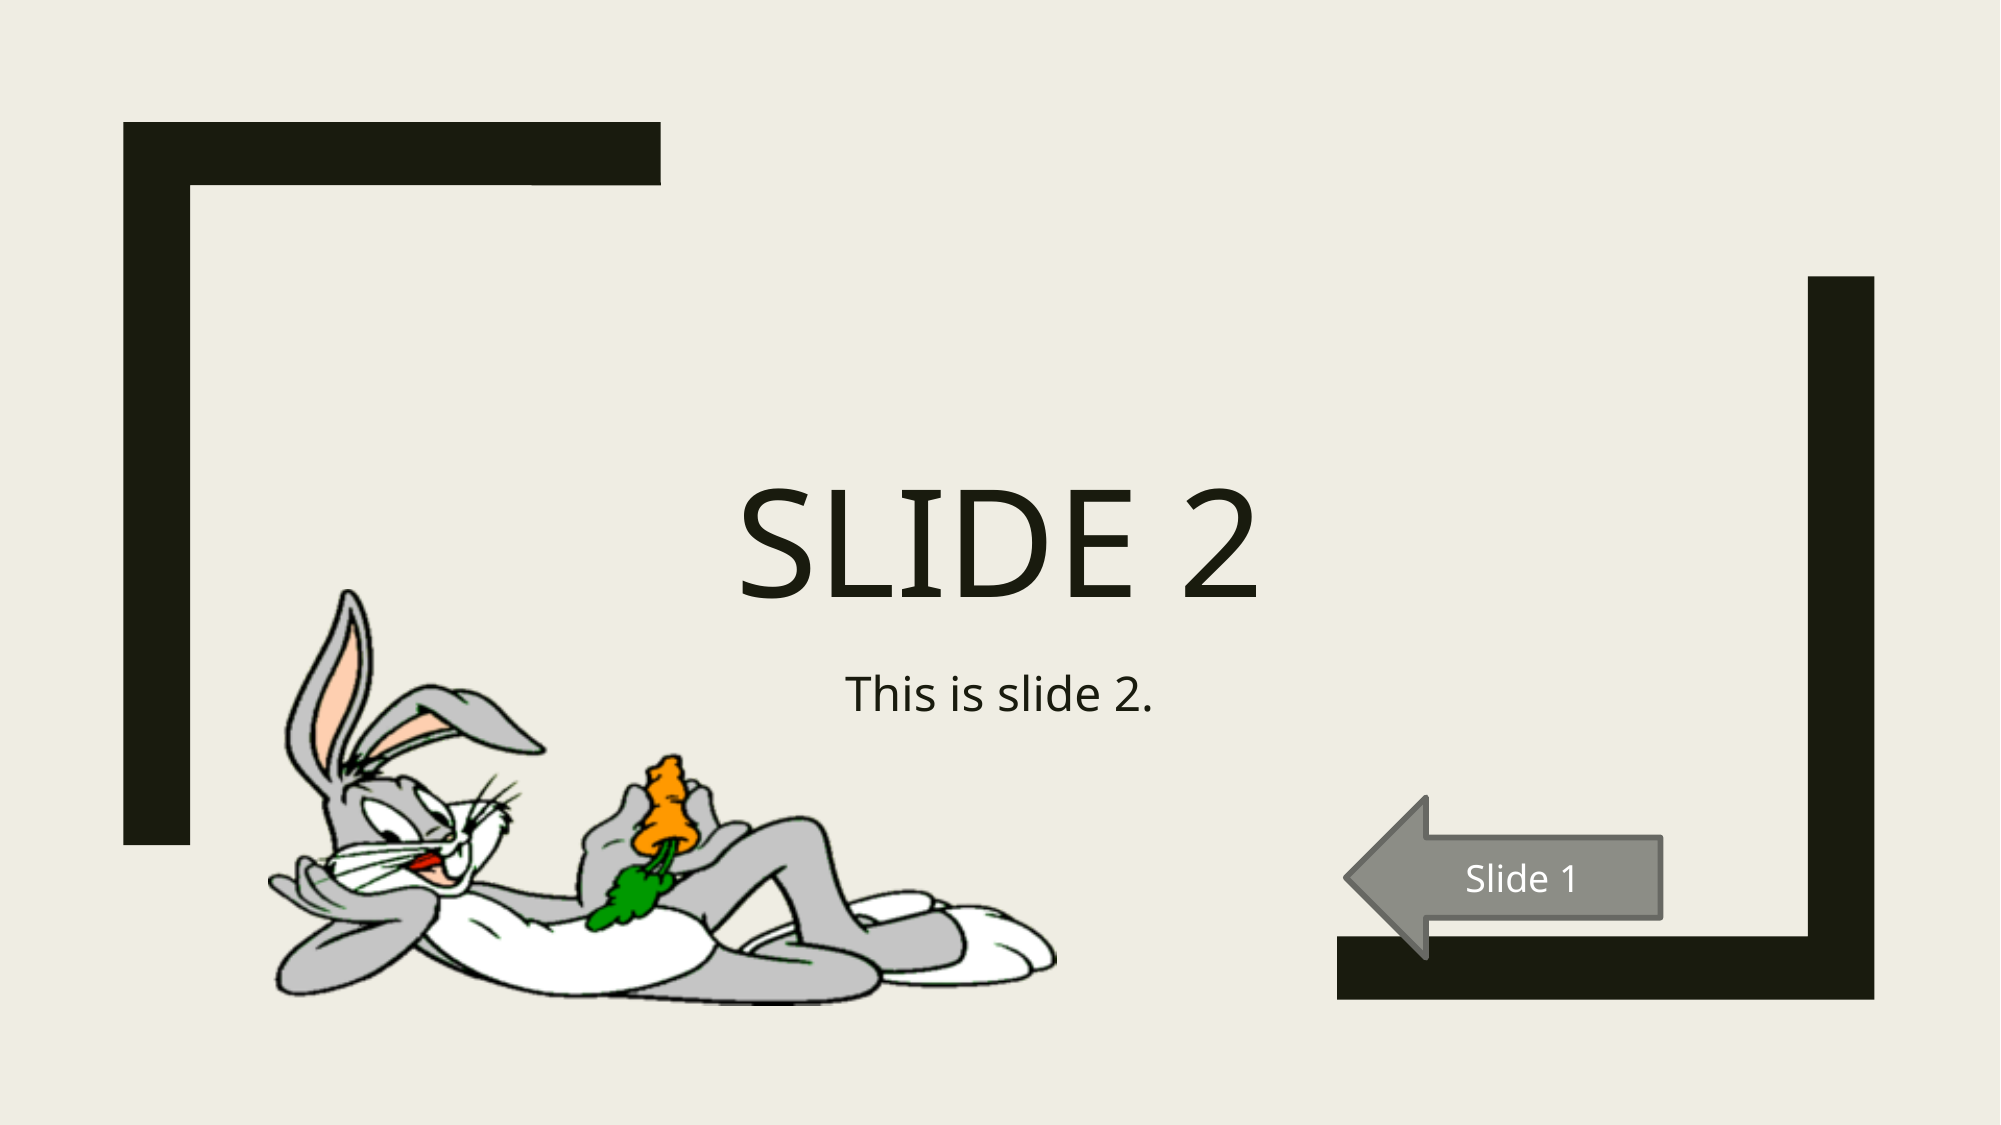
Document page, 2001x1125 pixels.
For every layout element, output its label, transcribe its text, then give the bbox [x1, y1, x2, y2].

picture [268, 589, 1057, 1006]
title Slide 2 [314, 293, 1686, 638]
subtitle This is slide 2. [1057, 649, 1561, 828]
text_box Slide 1 [1342, 794, 1664, 961]
